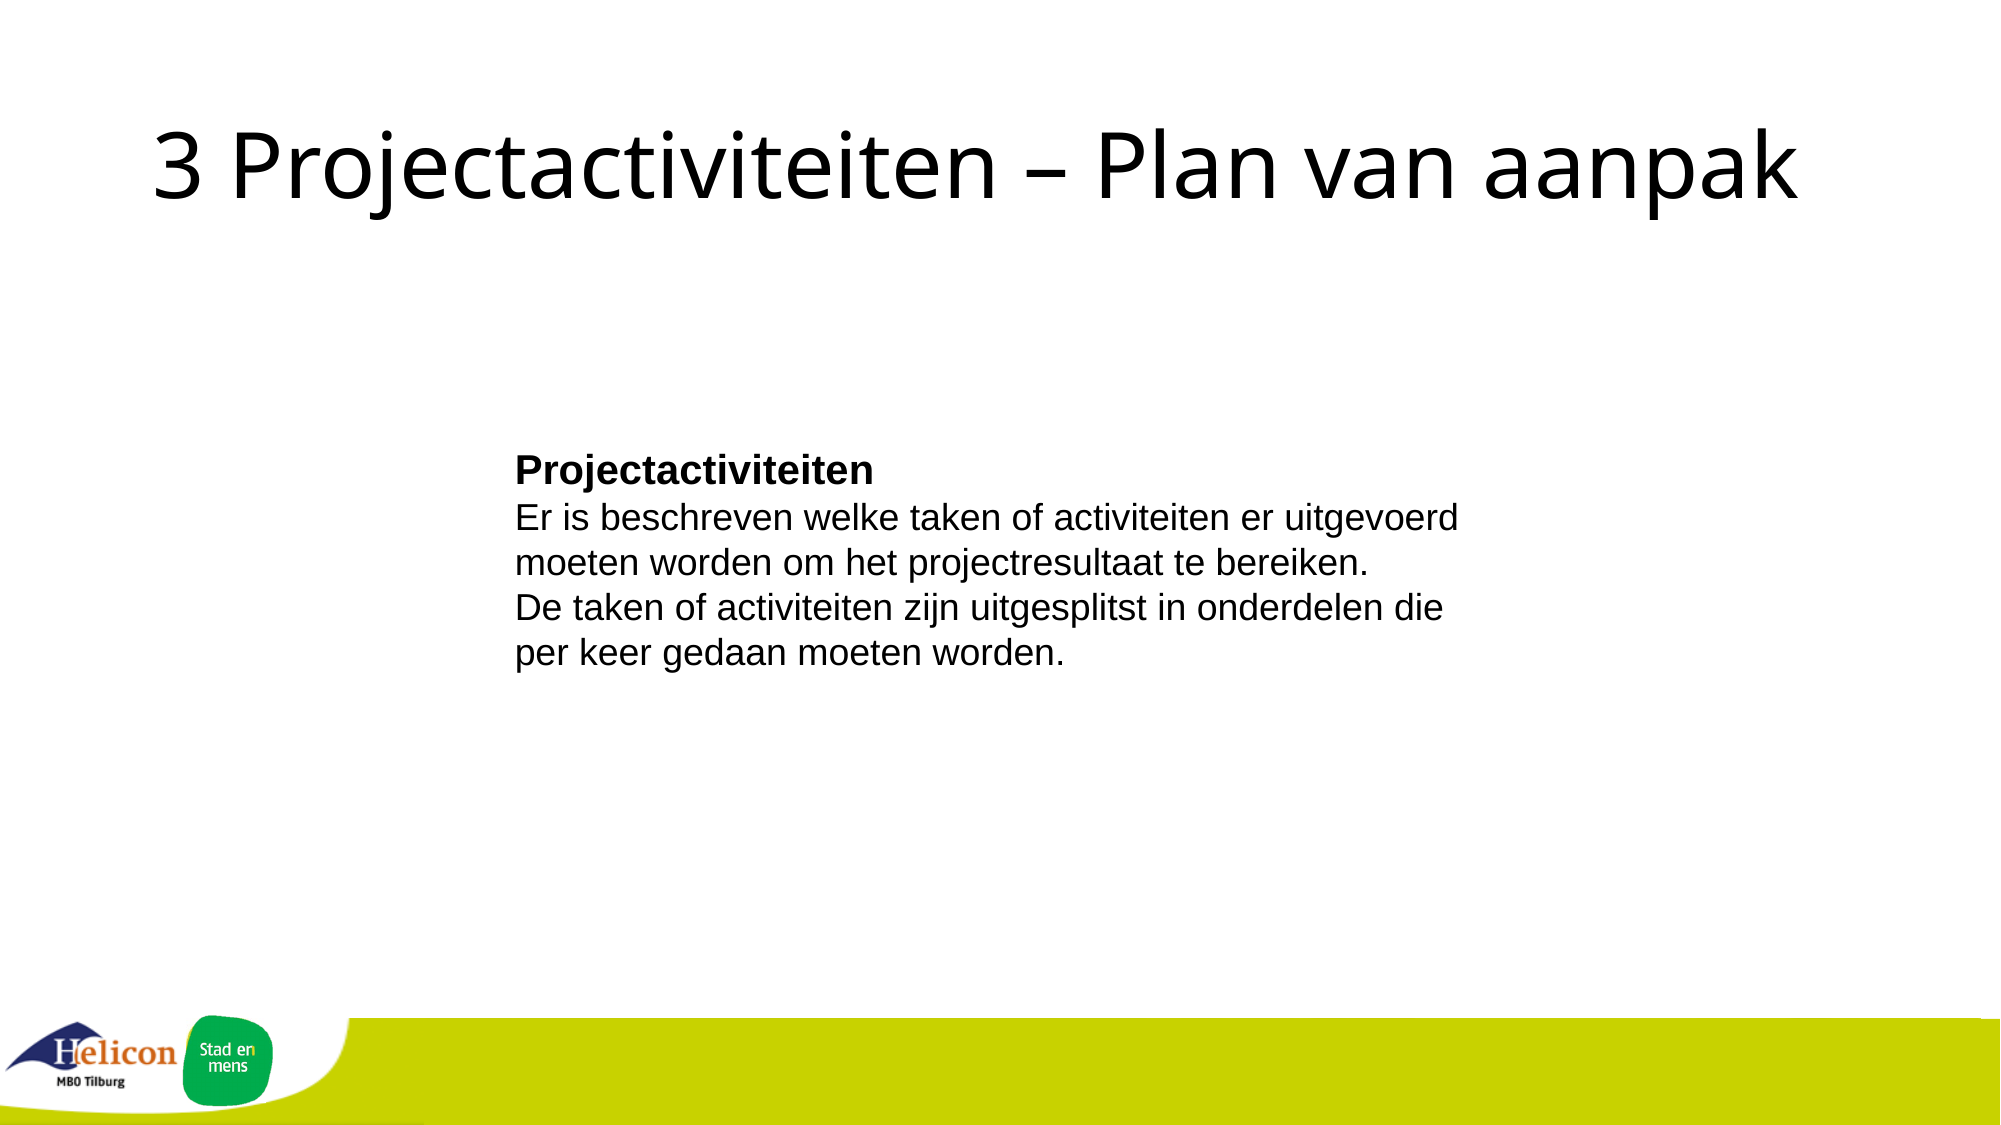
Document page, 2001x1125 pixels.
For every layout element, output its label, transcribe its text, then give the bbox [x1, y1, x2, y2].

picture [0, 1013, 424, 1125]
title 3 Projectactiviteiten – Plan van aanpak [137, 59, 1863, 278]
text_box Projectactiviteiten Er is beschreven welke taken of activiteiten er uitgevoerd moeten worden om het projectresultaat te bereiken. De taken of activiteiten zijn uitgesplitst in onderdelen die per keer gedaan moeten worden. [500, 431, 1500, 681]
